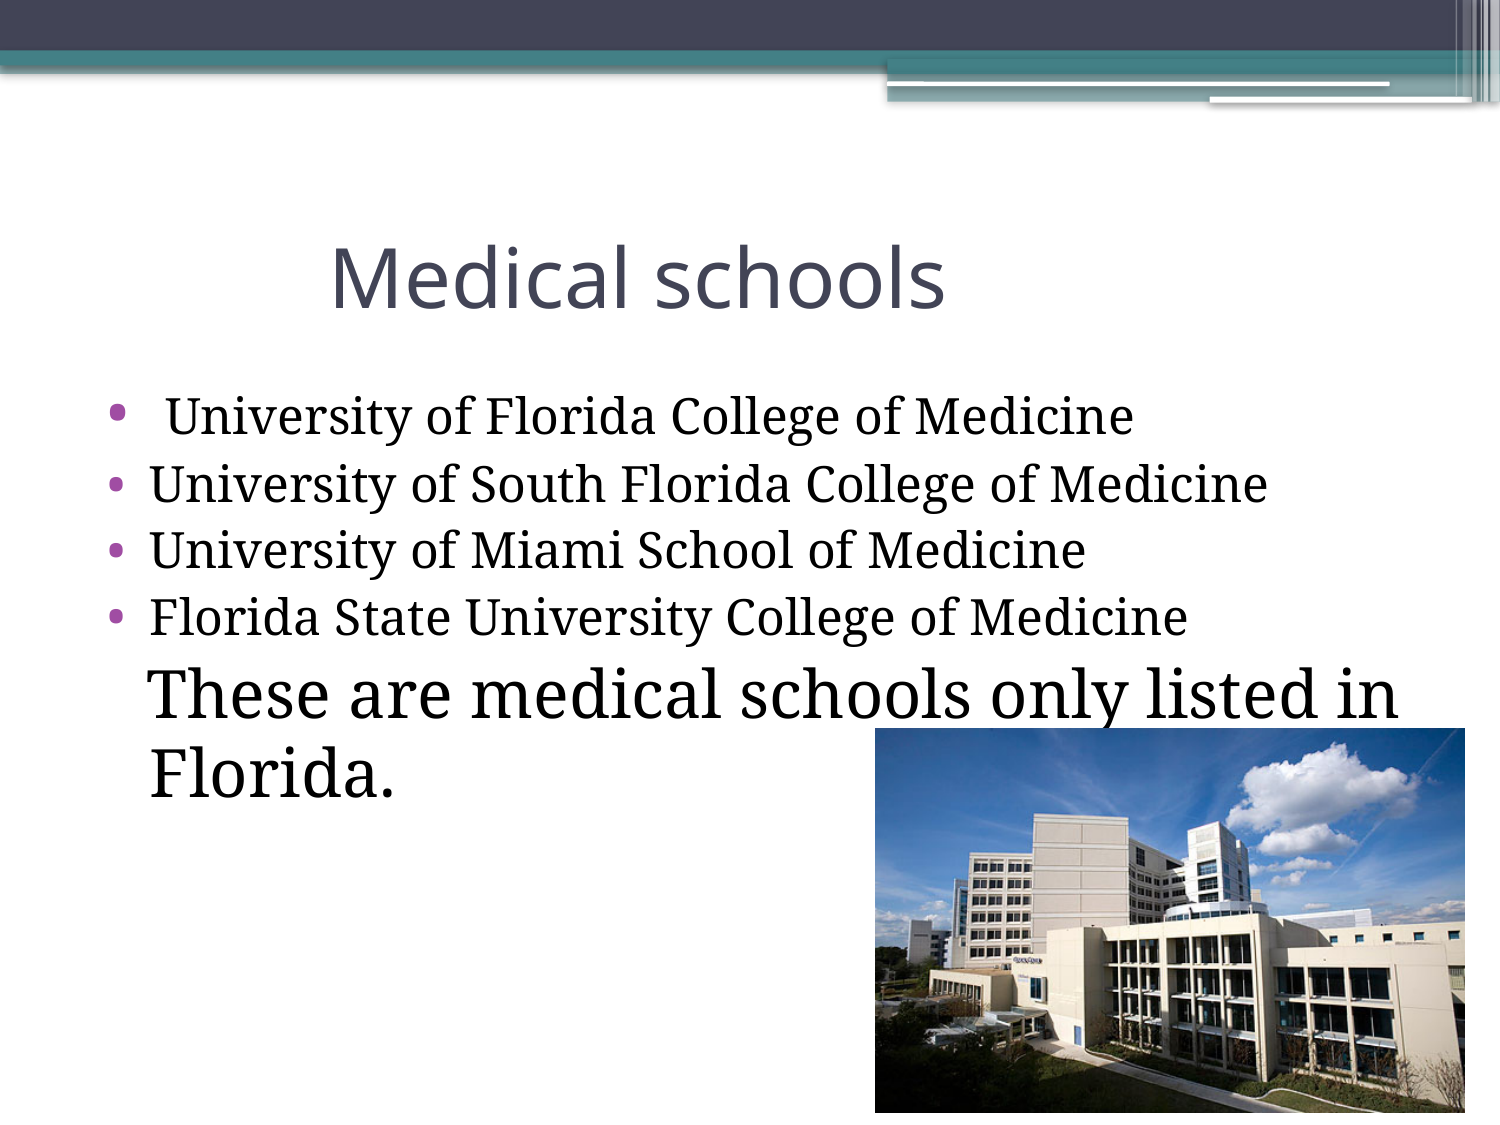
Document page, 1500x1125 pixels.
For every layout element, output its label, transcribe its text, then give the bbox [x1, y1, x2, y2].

list University of Florida College of Medicine University of South Florida College of Medicine University of Miami School of Medicine Florida State University College of Medicine These are medical schools only listed in Florida. [75, 368, 1425, 1079]
picture [874, 728, 1466, 1114]
title Medical schools [75, 187, 1425, 363]
